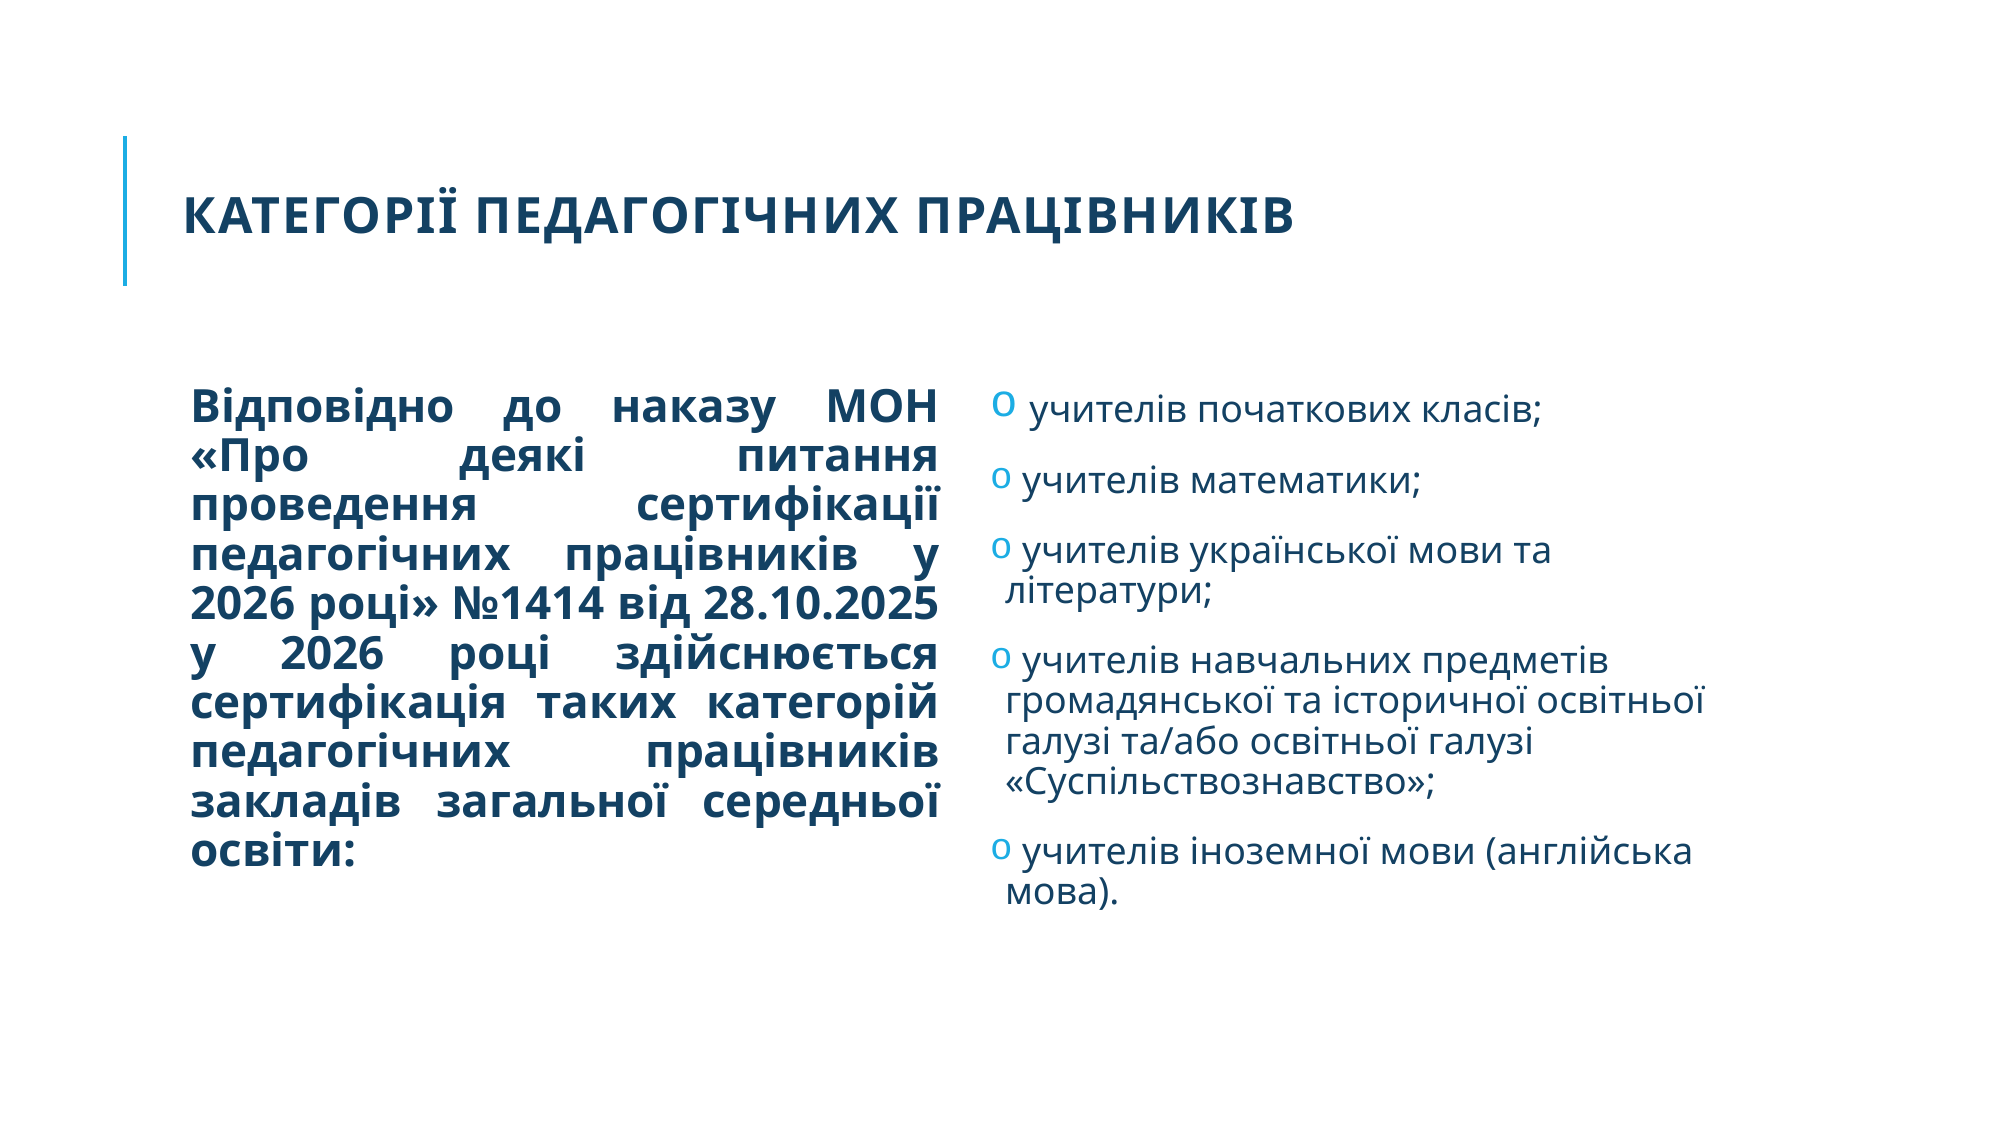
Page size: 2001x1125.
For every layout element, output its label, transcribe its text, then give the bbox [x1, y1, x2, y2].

title Категорії педагогічних працівників [168, 96, 1763, 342]
list Відповідно до наказу МОН «Про деякі питання проведення сертифікації педагогічних працівників у 2026 році» №1414 від 28.10.2025 у 2026 році здійснюється сертифікація таких категорій педагогічних працівників закладів загальної середньої освіти: [168, 375, 948, 1035]
list учителів початкових класів; учителів математики; учителів української мови та літератури; учителів навчальних предметів громадянської та історичної освітньої галузі та/або освітньої галузі «Суспільствознавство»; учителів іноземної мови (англійська мова). [982, 375, 1763, 1035]
